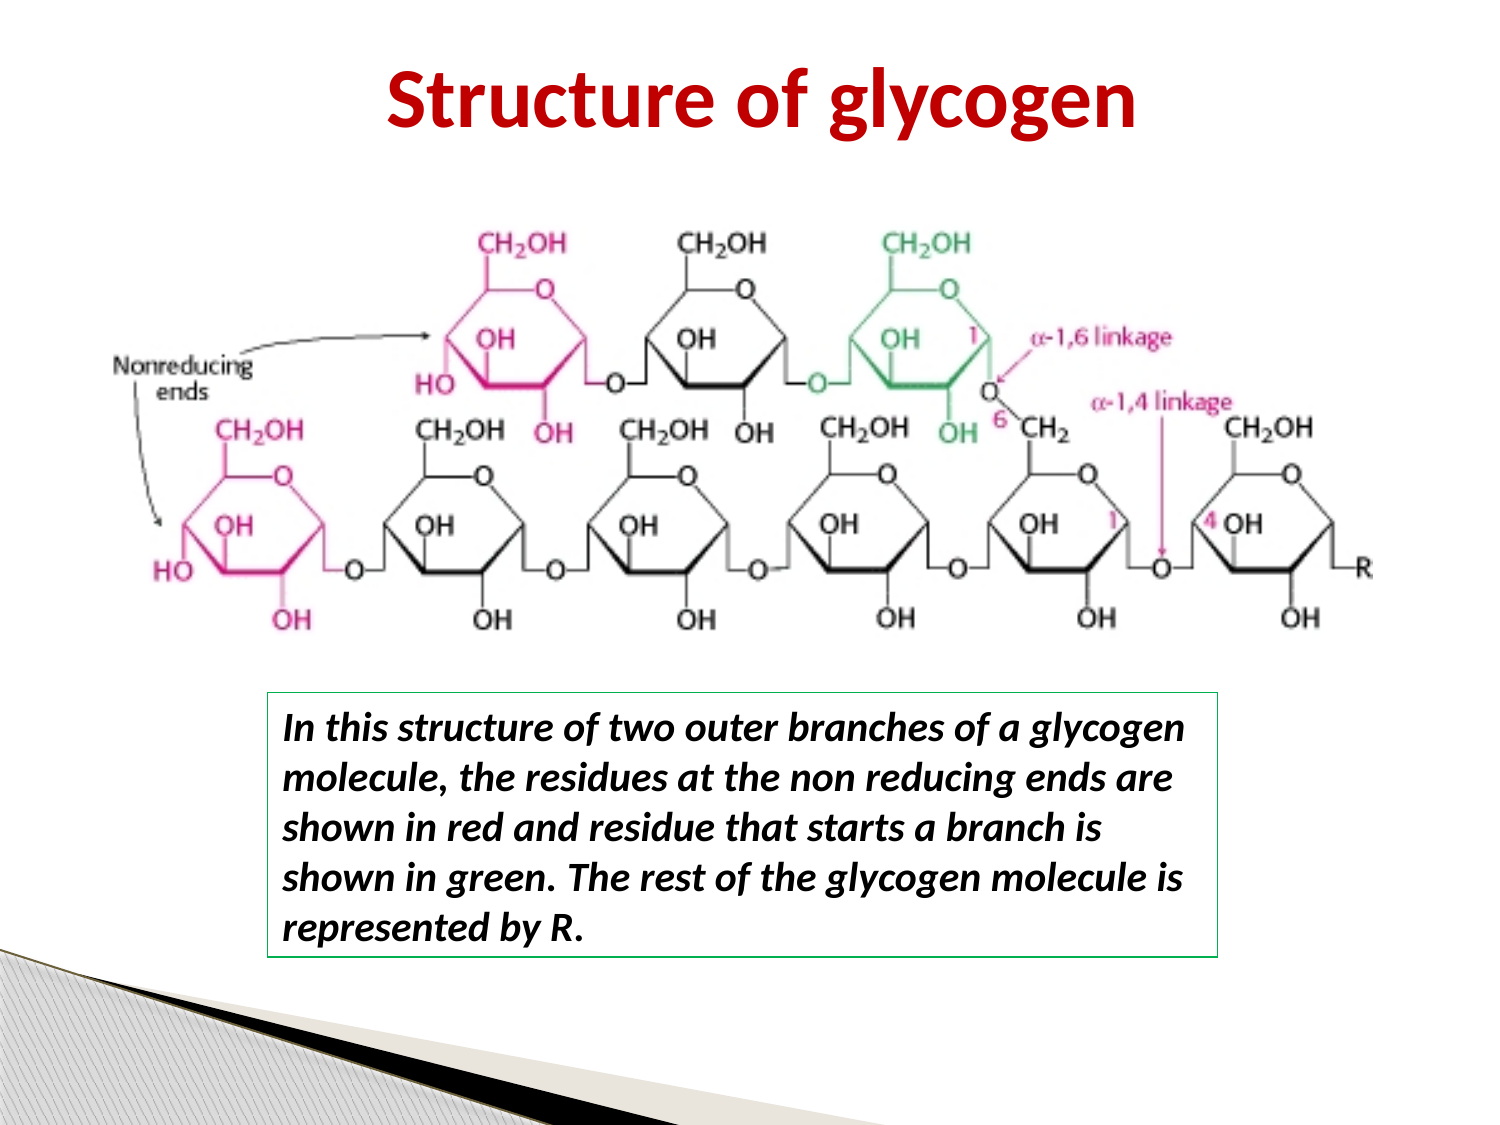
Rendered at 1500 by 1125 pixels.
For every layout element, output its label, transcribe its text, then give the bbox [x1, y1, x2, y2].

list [112, 224, 1373, 638]
title Structure of glycogen [371, 0, 1176, 188]
text_box In this structure of two outer branches of a glycogen molecule, the residues at the non reducing ends are shown in red and residue that starts a branch is shown in green. The rest of the glycogen molecule is represented by R. [267, 692, 1218, 958]
